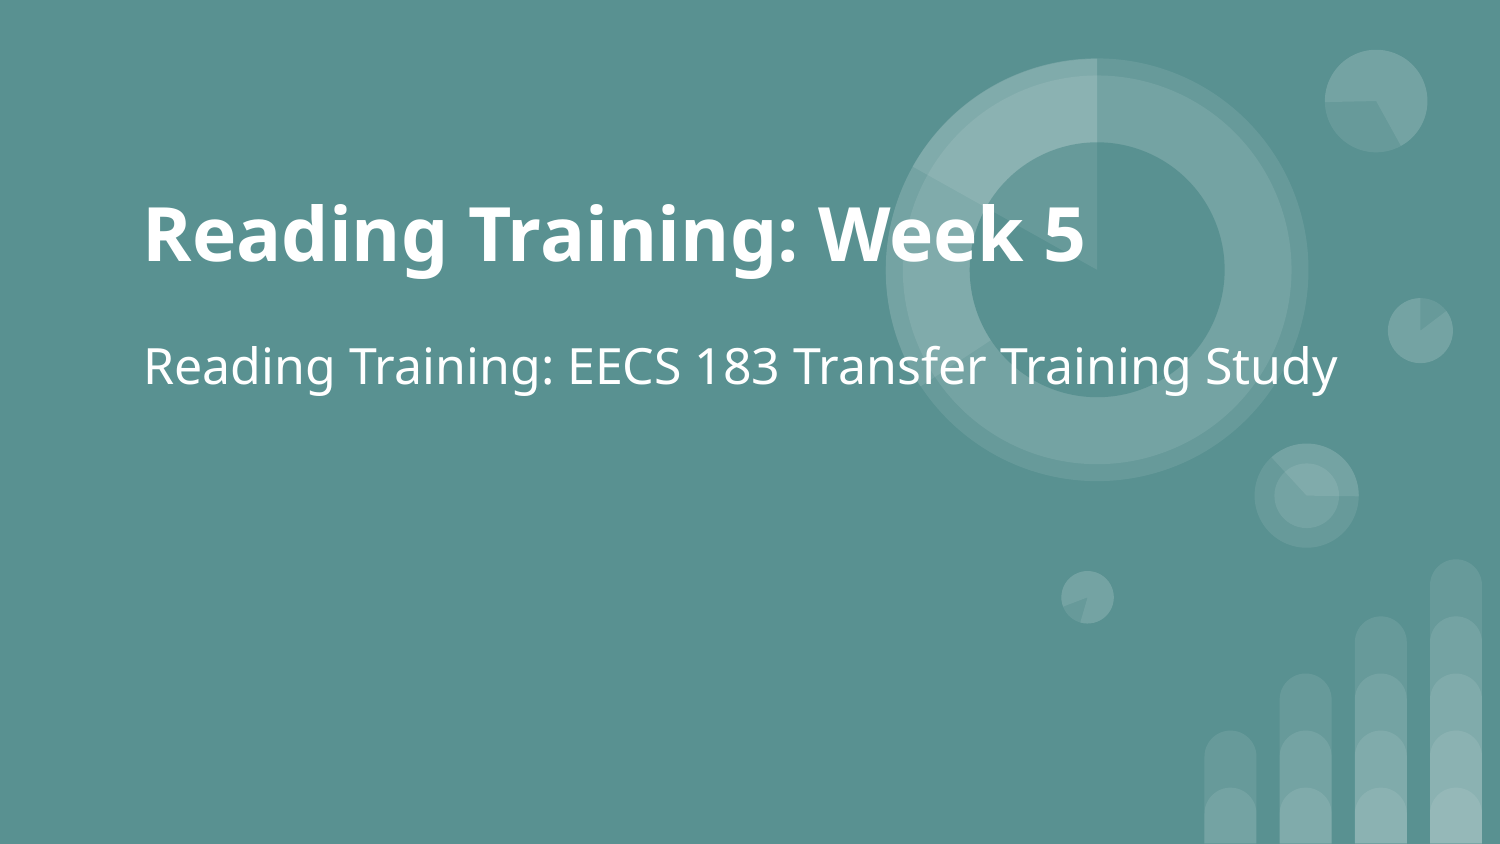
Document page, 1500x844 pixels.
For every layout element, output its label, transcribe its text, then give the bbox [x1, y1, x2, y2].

subtitle Reading Training: EECS 183 Transfer Training Study [128, 319, 1372, 434]
title Reading Training: Week 5 [127, 78, 1188, 386]
